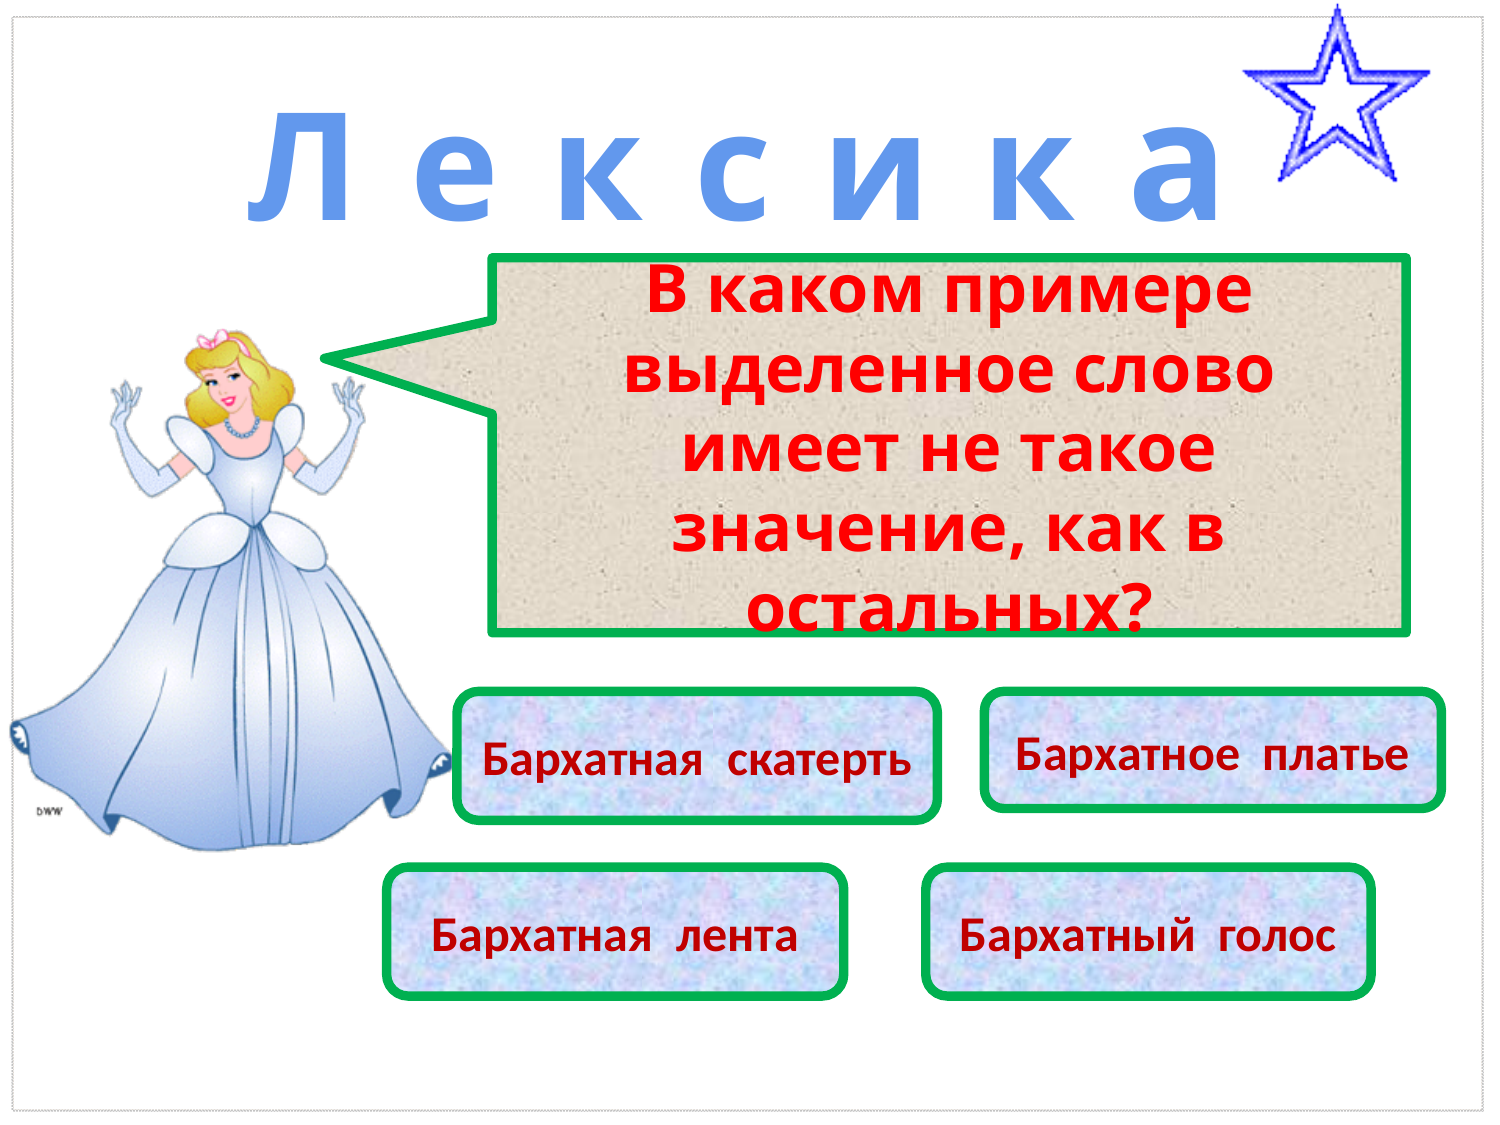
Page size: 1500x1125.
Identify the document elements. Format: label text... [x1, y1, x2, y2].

text_box Бархатное платье [982, 689, 1444, 811]
text_box Бархатный голос [923, 865, 1374, 999]
text_box Л е к с и к а [164, 46, 1313, 262]
text_box Бархатная лента [384, 865, 846, 999]
text_box Бархатная скатерть [481, 689, 940, 823]
text_box В каком примере выделенное слово имеет не такое значение, как в остальных? [457, 255, 1409, 635]
picture [0, 327, 477, 867]
picture [1230, 0, 1445, 212]
